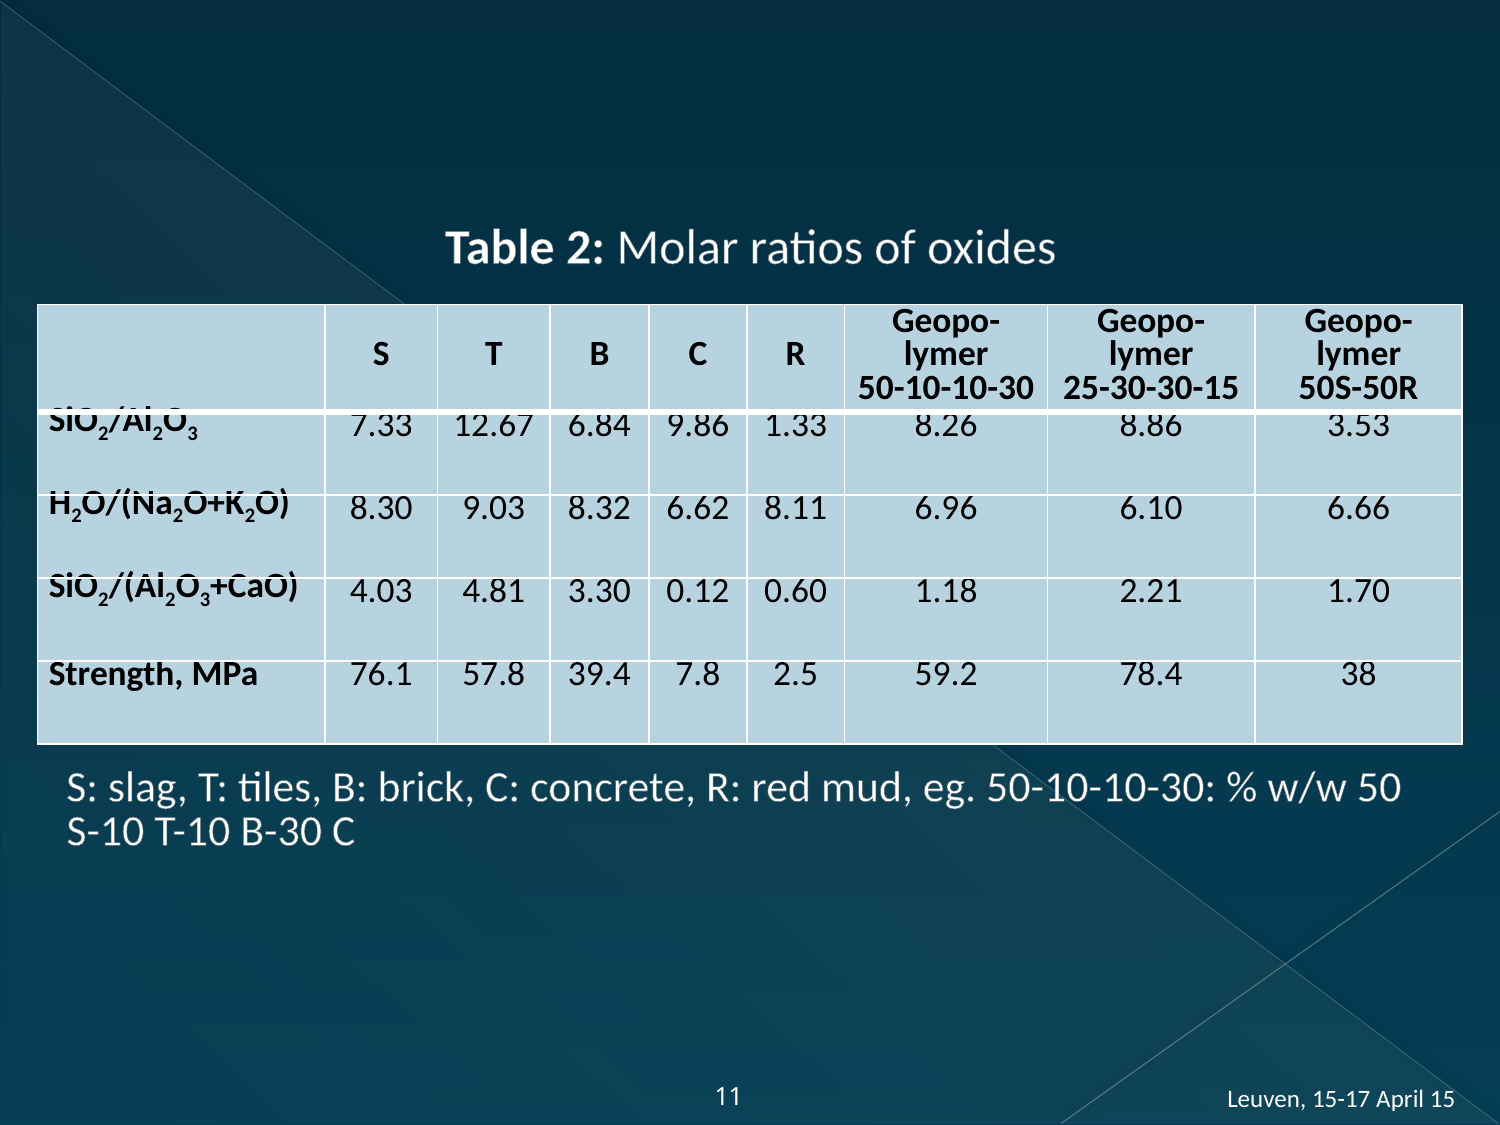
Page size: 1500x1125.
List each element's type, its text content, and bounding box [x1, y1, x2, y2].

table_cell 4.81 [438, 579, 549, 660]
table_cell Strength, MPa [38, 662, 324, 743]
table_cell 2.5 [748, 662, 844, 743]
table_header R [748, 305, 844, 409]
table_cell 8.32 [551, 496, 648, 577]
table_cell 8.30 [326, 496, 437, 577]
table_header B [551, 305, 648, 409]
table_cell SiO2/Al2O3 [38, 415, 324, 494]
table_cell 6.10 [1048, 496, 1254, 577]
table_header Geopo-lymer 50-10-10-30 [845, 305, 1047, 409]
table_header Geopo-lymer 25-30-30-15 [1048, 305, 1254, 409]
table_cell 3.53 [1256, 415, 1461, 494]
table_header Geopo-lymer 50S-50R [1256, 305, 1461, 409]
table_cell 8.86 [1048, 415, 1254, 494]
table_cell 59.2 [845, 662, 1047, 743]
table_header C [650, 305, 746, 409]
table_cell 57.8 [438, 662, 549, 743]
table_cell 8.11 [748, 496, 844, 577]
table_header [38, 305, 324, 409]
table_cell SiO2/(Al2O3+CaO) [38, 579, 324, 660]
table_cell 38 [1256, 662, 1461, 743]
table_cell 6.84 [551, 415, 648, 494]
table_cell 3.30 [551, 579, 648, 660]
table_cell 6.96 [845, 496, 1047, 577]
table_cell 1.18 [845, 579, 1047, 660]
table_cell 8.26 [845, 415, 1047, 494]
table_cell 78.4 [1048, 662, 1254, 743]
table_cell 39.4 [551, 662, 648, 743]
table_cell 1.70 [1256, 579, 1461, 660]
slide_number 11 [687, 1072, 770, 1123]
text_box S: slag, T: tiles, B: brick, C: concrete, R: red mud, eg. 50-10-10-30: % w/w 50 S-10 T-10 B-30 C [37, 750, 1450, 875]
table_header S [326, 305, 437, 409]
table_cell 6.66 [1256, 496, 1461, 577]
table_header T [438, 305, 549, 409]
table_cell 0.12 [650, 579, 746, 660]
table_cell 9.86 [650, 415, 746, 494]
table_cell H2O/(Na2O+K2O) [38, 496, 324, 577]
table_cell 7.8 [650, 662, 746, 743]
table_cell 2.21 [1048, 579, 1254, 660]
table_cell 0.60 [748, 579, 844, 660]
table_cell 1.33 [748, 415, 844, 494]
table_cell 7.33 [326, 415, 437, 494]
table_cell 76.1 [326, 662, 437, 743]
table_cell 12.67 [438, 415, 549, 494]
table_cell 6.62 [650, 496, 746, 577]
title Table 2: Molar ratios of oxides [37, 187, 1450, 300]
table_cell 9.03 [438, 496, 549, 577]
table_cell 4.03 [326, 579, 437, 660]
